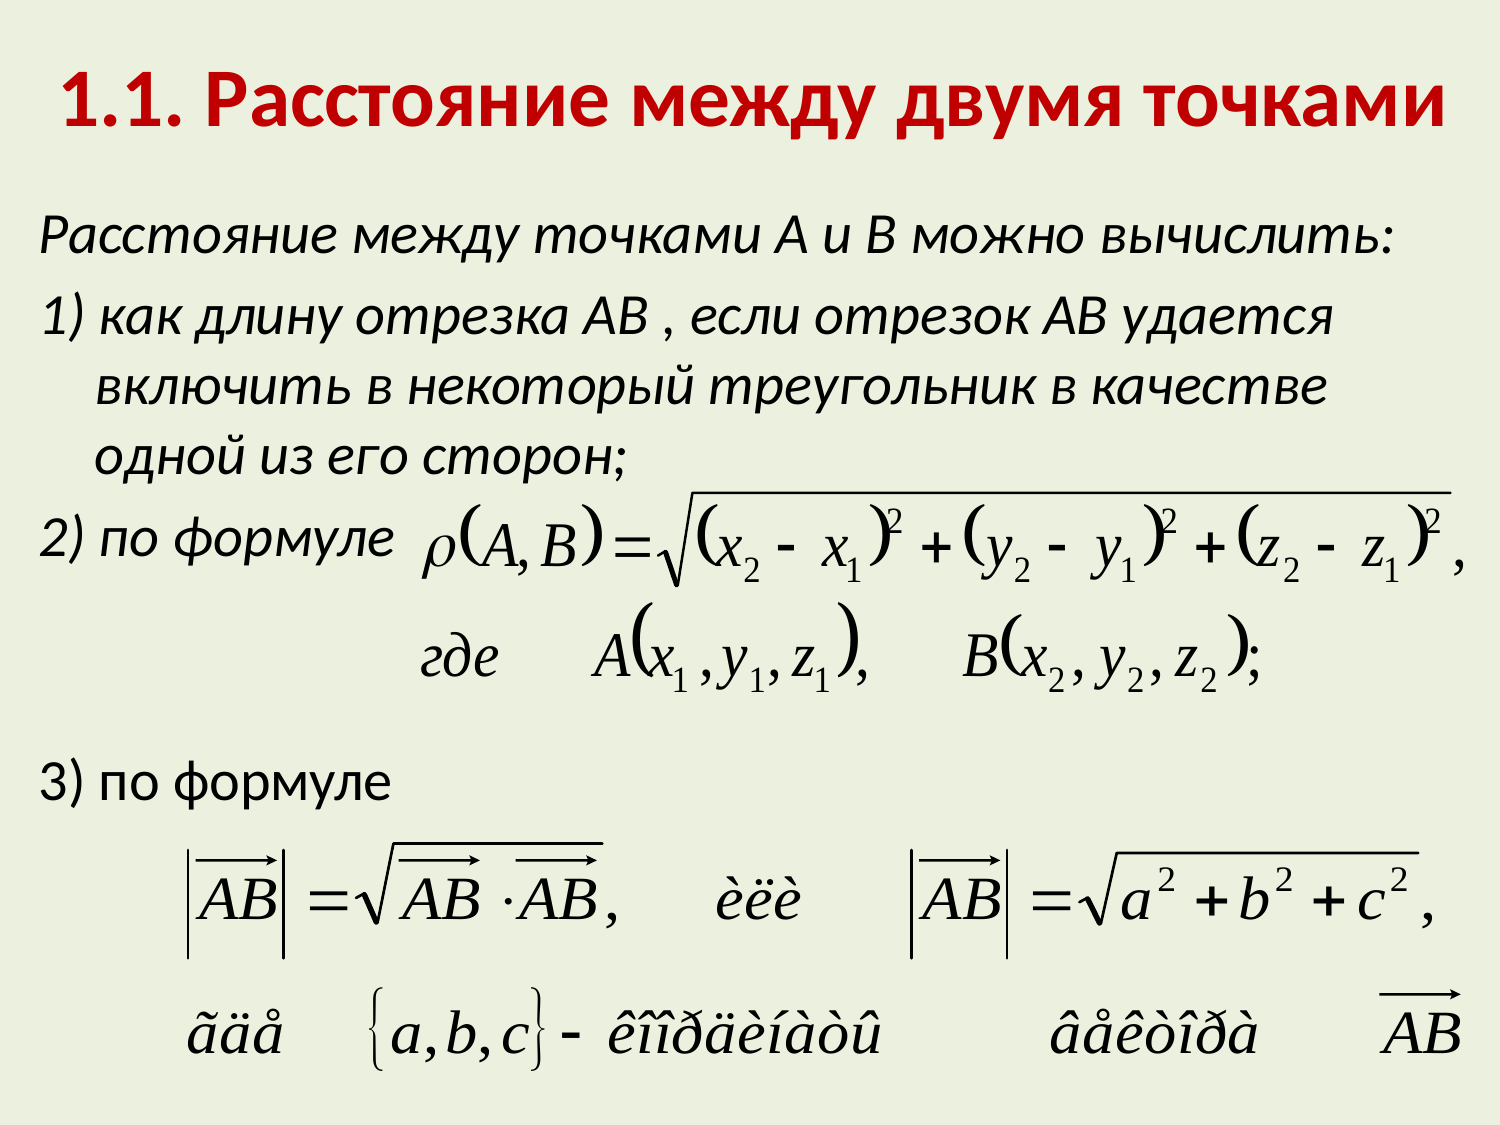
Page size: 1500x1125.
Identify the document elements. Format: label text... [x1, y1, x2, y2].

list Расстояние между точками A и B можно вычислить: 1) как длину отрезка AB , если отрезок AB удается включить в некоторый треугольник в качестве одной из его сторон; 2) по формуле 3) по формуле [23, 187, 1465, 930]
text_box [175, 831, 1477, 1079]
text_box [409, 480, 1477, 704]
text_box 1.1. Расстояние между двумя точками [42, 35, 1464, 151]
